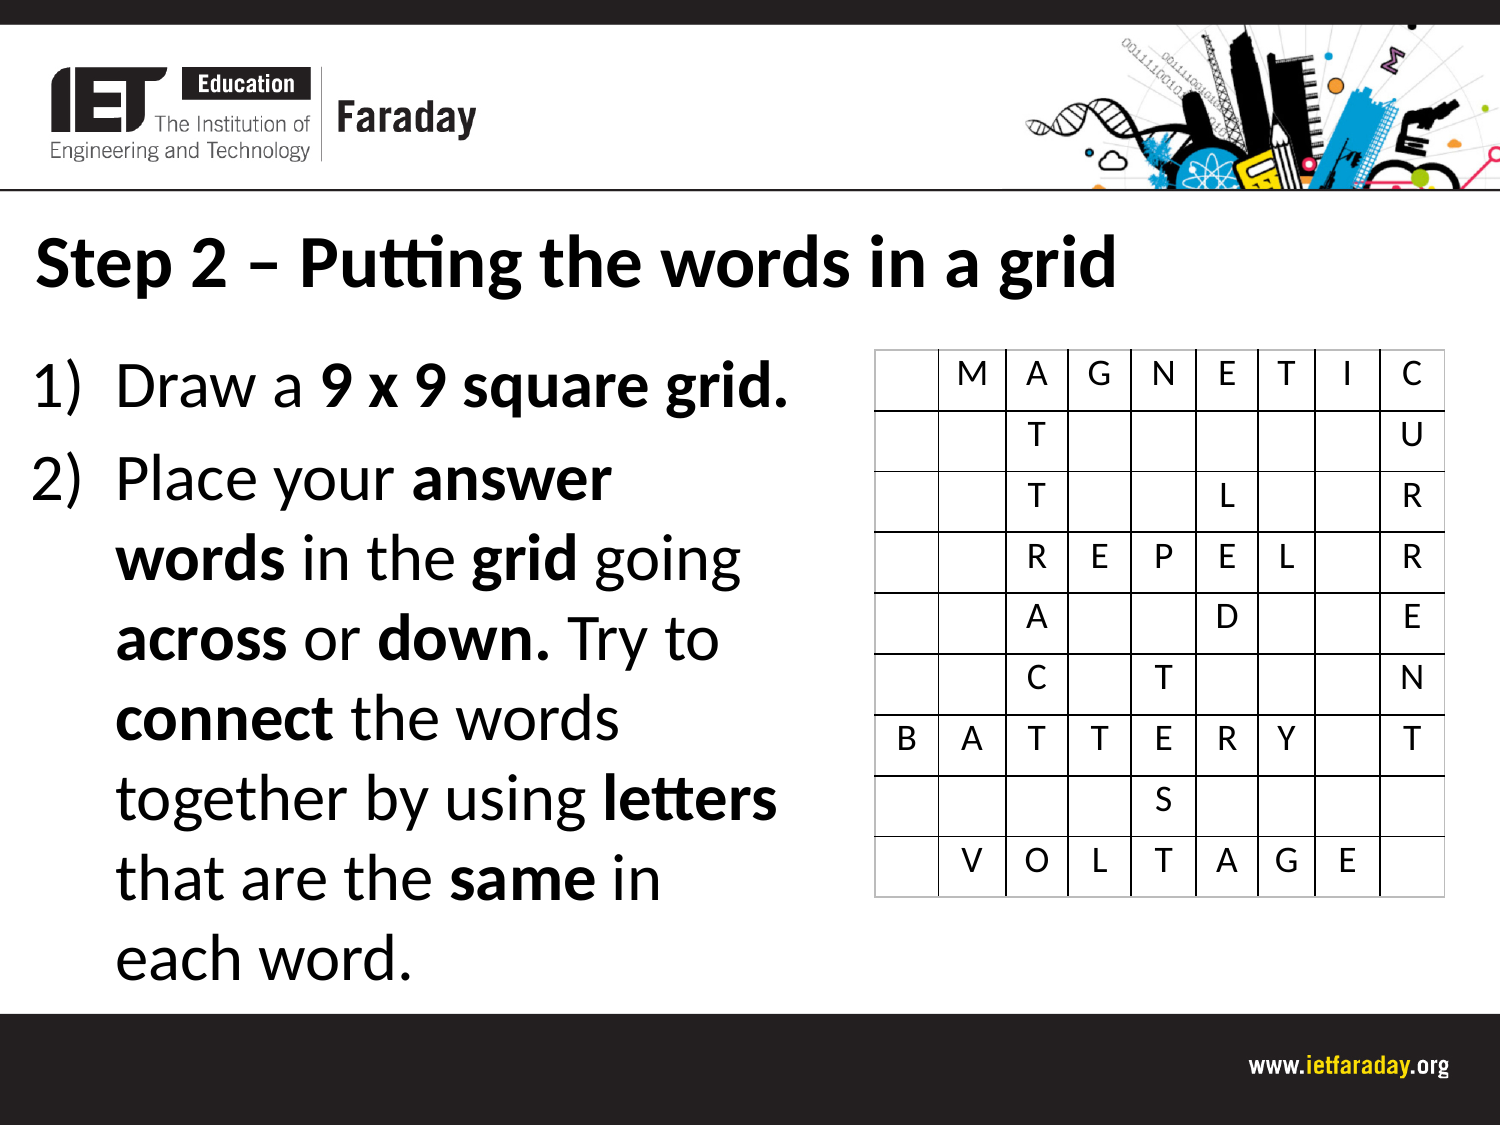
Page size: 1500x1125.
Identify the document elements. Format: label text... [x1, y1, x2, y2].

table_cell [1197, 777, 1257, 836]
table_cell T [1007, 472, 1067, 531]
table_cell [1316, 472, 1379, 531]
table_cell T [1132, 655, 1195, 714]
table_cell [1381, 837, 1444, 896]
table_cell [876, 777, 938, 836]
table_cell L [1259, 533, 1314, 592]
table_cell [1259, 472, 1314, 531]
table_cell [1132, 472, 1195, 531]
table_header C [1381, 351, 1444, 410]
table_cell [1069, 777, 1130, 836]
table_cell [876, 472, 938, 531]
table_cell [1007, 777, 1067, 836]
table_cell E [1132, 716, 1195, 775]
table_cell [939, 777, 1005, 836]
text_box Draw a 9 x 9 square grid. Place your answer words in the grid going across or down. Try to connect the words together by using letters that are the same in each word. [16, 333, 809, 1084]
table_cell R [1197, 716, 1257, 775]
table_cell [1316, 412, 1379, 471]
table_cell [1259, 655, 1314, 714]
table_cell U [1381, 412, 1444, 471]
table_cell T [1007, 716, 1067, 775]
table_header N [1132, 351, 1195, 410]
table_cell [1069, 594, 1130, 653]
table_cell [876, 533, 938, 592]
table_cell C [1007, 655, 1067, 714]
table_header G [1069, 351, 1130, 410]
picture [0, 0, 1500, 1125]
table_cell G [1259, 837, 1314, 896]
table_cell [876, 655, 938, 714]
table_cell [1381, 777, 1444, 836]
table_cell [1316, 777, 1379, 836]
table_cell [1316, 594, 1379, 653]
table_cell A [1197, 837, 1257, 896]
table_cell [1132, 594, 1195, 653]
table_cell Y [1259, 716, 1314, 775]
table_cell [939, 533, 1005, 592]
table_header M [939, 351, 1005, 410]
table_cell A [1007, 594, 1067, 653]
table_cell [876, 837, 938, 896]
table_cell A [939, 716, 1005, 775]
table_cell [1069, 472, 1130, 531]
table_cell [1316, 533, 1379, 592]
table_header T [1259, 351, 1314, 410]
table_cell T [1069, 716, 1130, 775]
table_cell [939, 412, 1005, 471]
table_cell E [1316, 837, 1379, 896]
table_cell N [1381, 655, 1444, 714]
table_cell [1316, 716, 1379, 775]
table_cell L [1197, 472, 1257, 531]
table_cell T [1132, 837, 1195, 896]
table_cell [876, 412, 938, 471]
table_cell [876, 594, 938, 653]
table_cell [1132, 412, 1195, 471]
table_cell [1259, 412, 1314, 471]
table_cell [939, 655, 1005, 714]
table_cell T [1381, 716, 1444, 775]
table_cell L [1069, 837, 1130, 896]
table_cell B [876, 716, 938, 775]
table_cell D [1197, 594, 1257, 653]
table_cell R [1381, 472, 1444, 531]
table_header E [1197, 351, 1257, 410]
table_cell R [1007, 533, 1067, 592]
table_cell [1069, 412, 1130, 471]
table_cell V [939, 837, 1005, 896]
table_cell E [1069, 533, 1130, 592]
table_cell [1259, 594, 1314, 653]
text_box Step 2 – Putting the words in a grid [20, 205, 1422, 310]
table_cell [939, 472, 1005, 531]
table_cell [1259, 777, 1314, 836]
table_cell T [1007, 412, 1067, 471]
table_cell E [1197, 533, 1257, 592]
table_cell R [1381, 533, 1444, 592]
table_cell [1069, 655, 1130, 714]
table_cell [1197, 655, 1257, 714]
table_cell P [1132, 533, 1195, 592]
table_header [876, 351, 938, 410]
table_cell [939, 594, 1005, 653]
table_cell [1316, 655, 1379, 714]
table_header I [1316, 351, 1379, 410]
table_cell [1197, 412, 1257, 471]
table_header A [1007, 351, 1067, 410]
table_cell S [1132, 777, 1195, 836]
table_cell O [1007, 837, 1067, 896]
table_cell E [1381, 594, 1444, 653]
